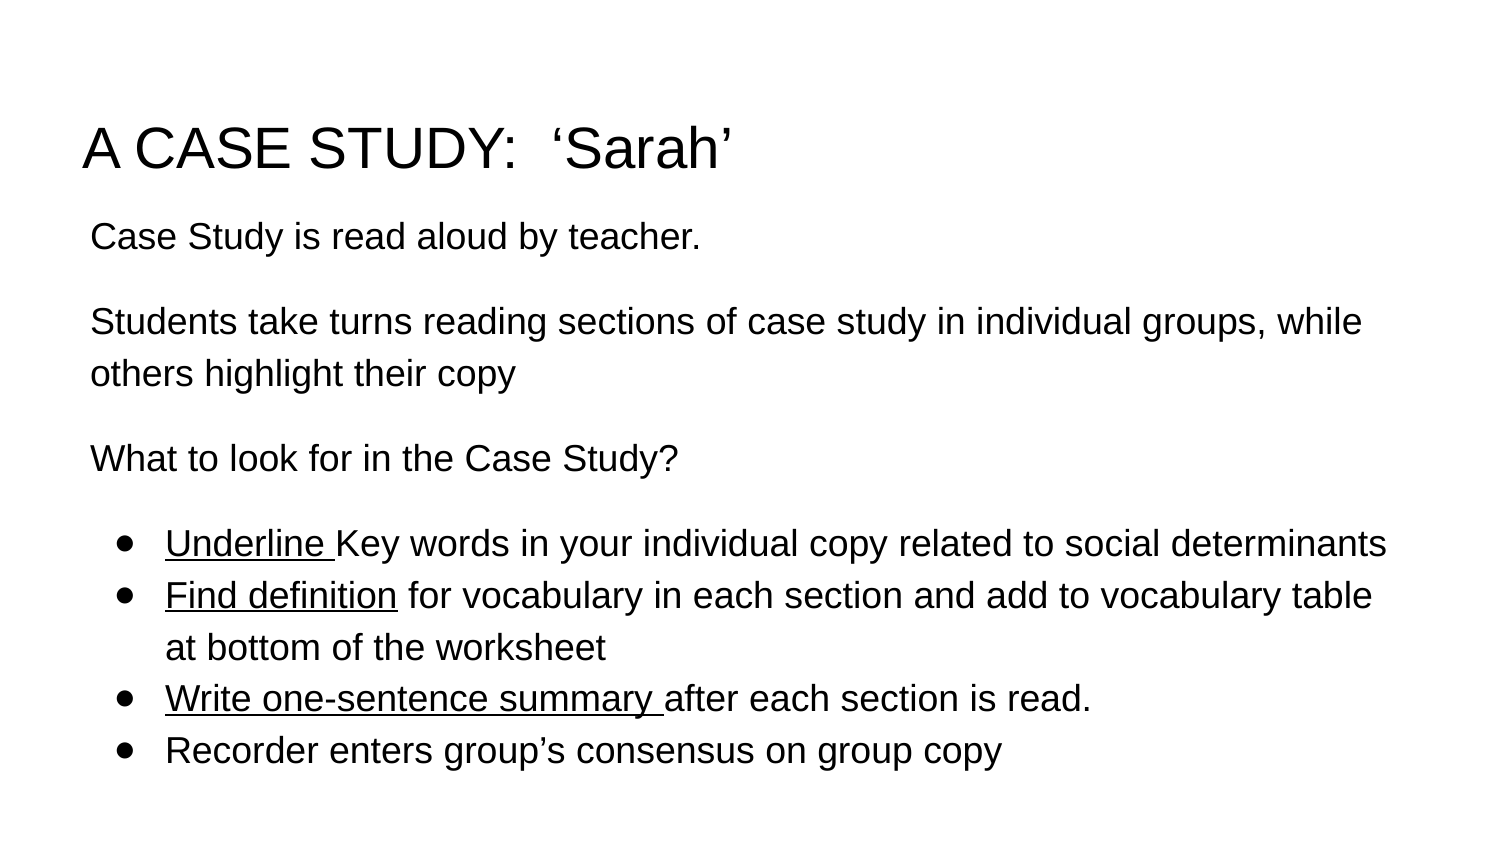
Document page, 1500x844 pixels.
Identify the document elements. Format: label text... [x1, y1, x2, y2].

title A CASE STUDY: ‘Sarah’ [75, 39, 1263, 181]
list Case Study is read aloud by teacher. Students take turns reading sections of case study in individual groups, while others highlight their copy What to look for in the Case Study? Underline Key words in your individual copy related to social determinants Find definition for vocabulary in each section and add to vocabulary table at bottom of the worksheet Write one-sentence summary after each section is read. Recorder enters group’s consensus on group copy [75, 198, 1429, 795]
